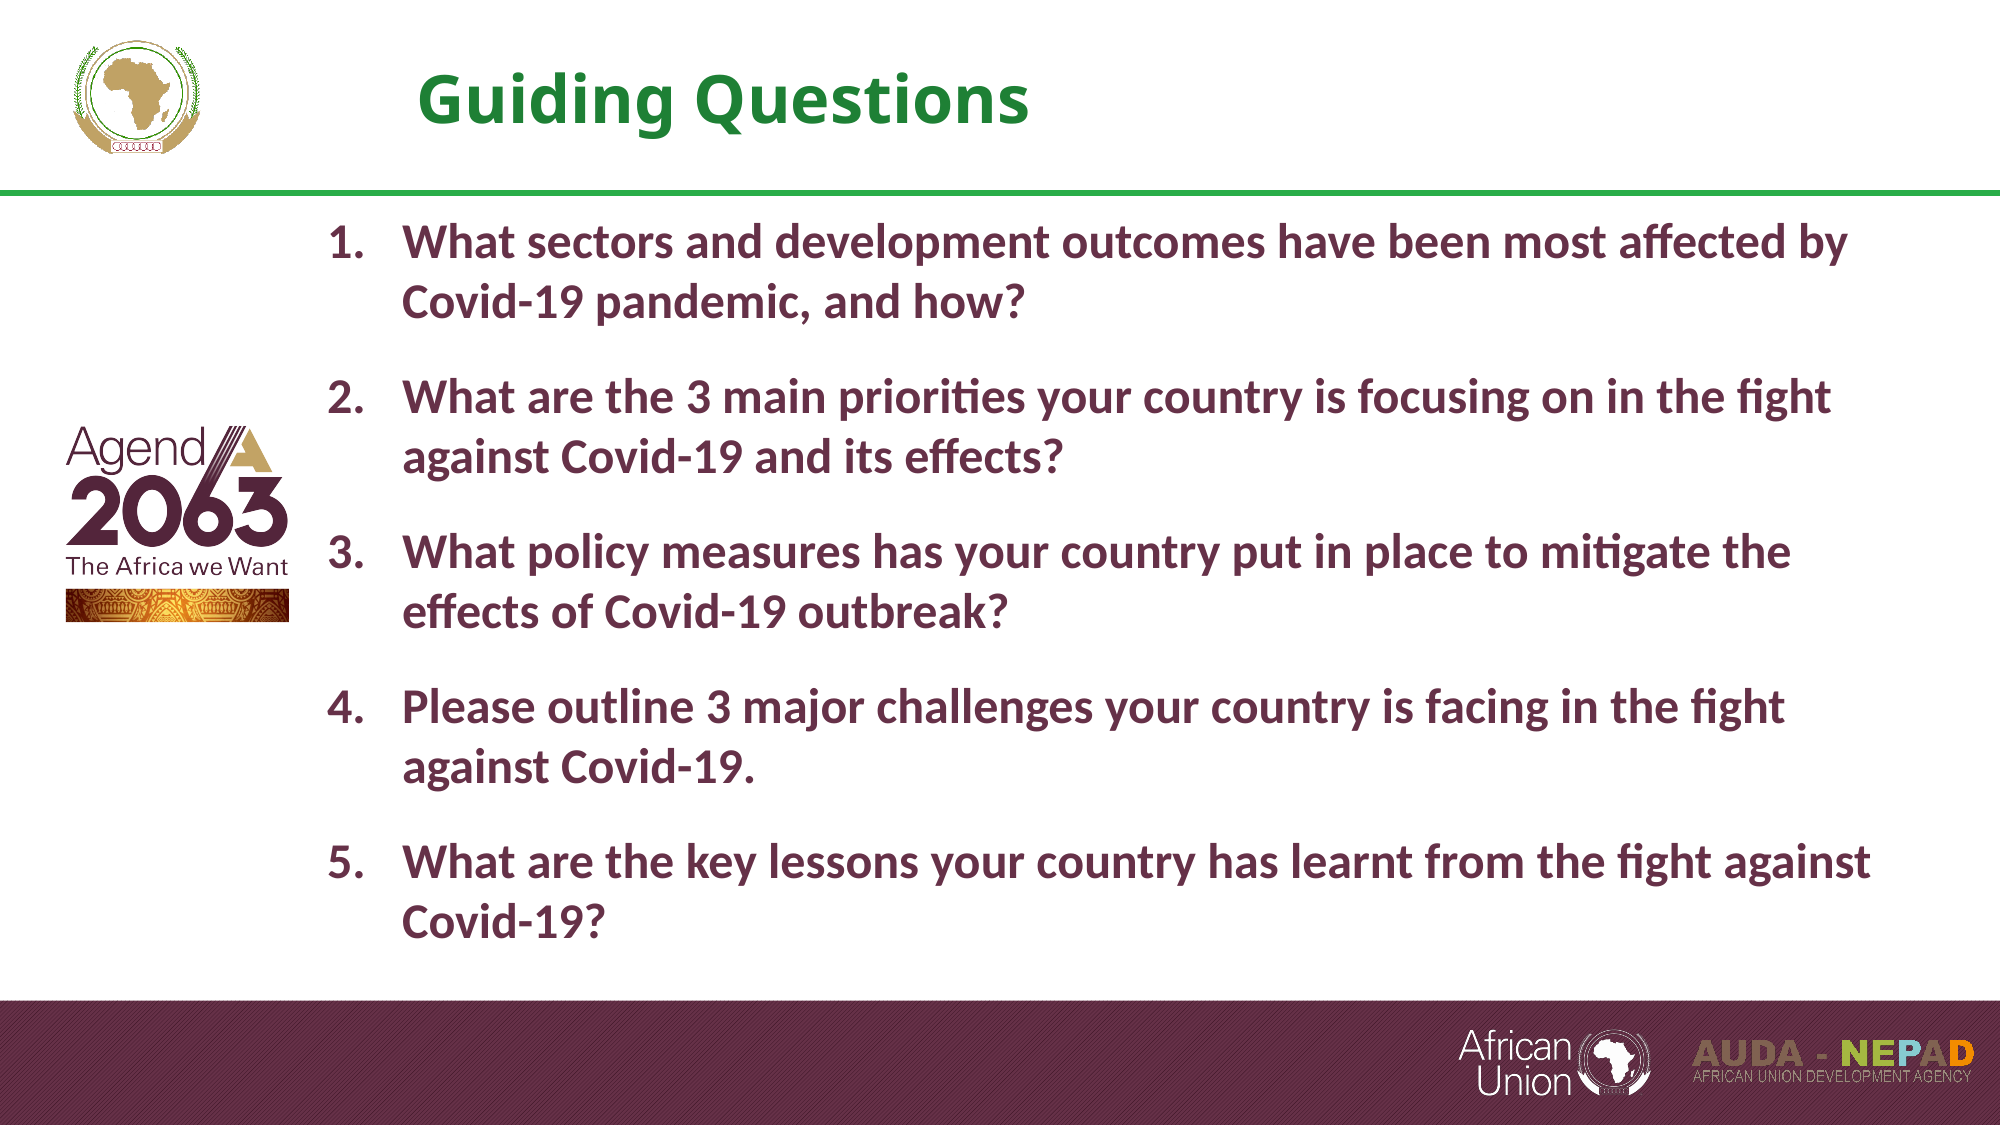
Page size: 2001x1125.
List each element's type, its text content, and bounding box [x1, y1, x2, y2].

picture [1421, 1000, 1975, 1125]
text_box What sectors and development outcomes have been most affected by Covid-19 pandemic, and how? What are the 3 main priorities your country is focusing on in the fight against Covid-19 and its effects? What policy measures has your country put in place to mitigate the effects of Covid-19 outbreak? Please outline 3 major challenges your country is facing in the fight against Covid-19. What are the key lessons your country has learnt from the fight against Covid-19? [312, 201, 1905, 956]
text_box [1688, 1000, 2000, 1125]
picture [71, 38, 202, 156]
picture [56, 420, 299, 650]
text_box Guiding Questions [401, 49, 1046, 145]
text_box [0, 1000, 1421, 1125]
